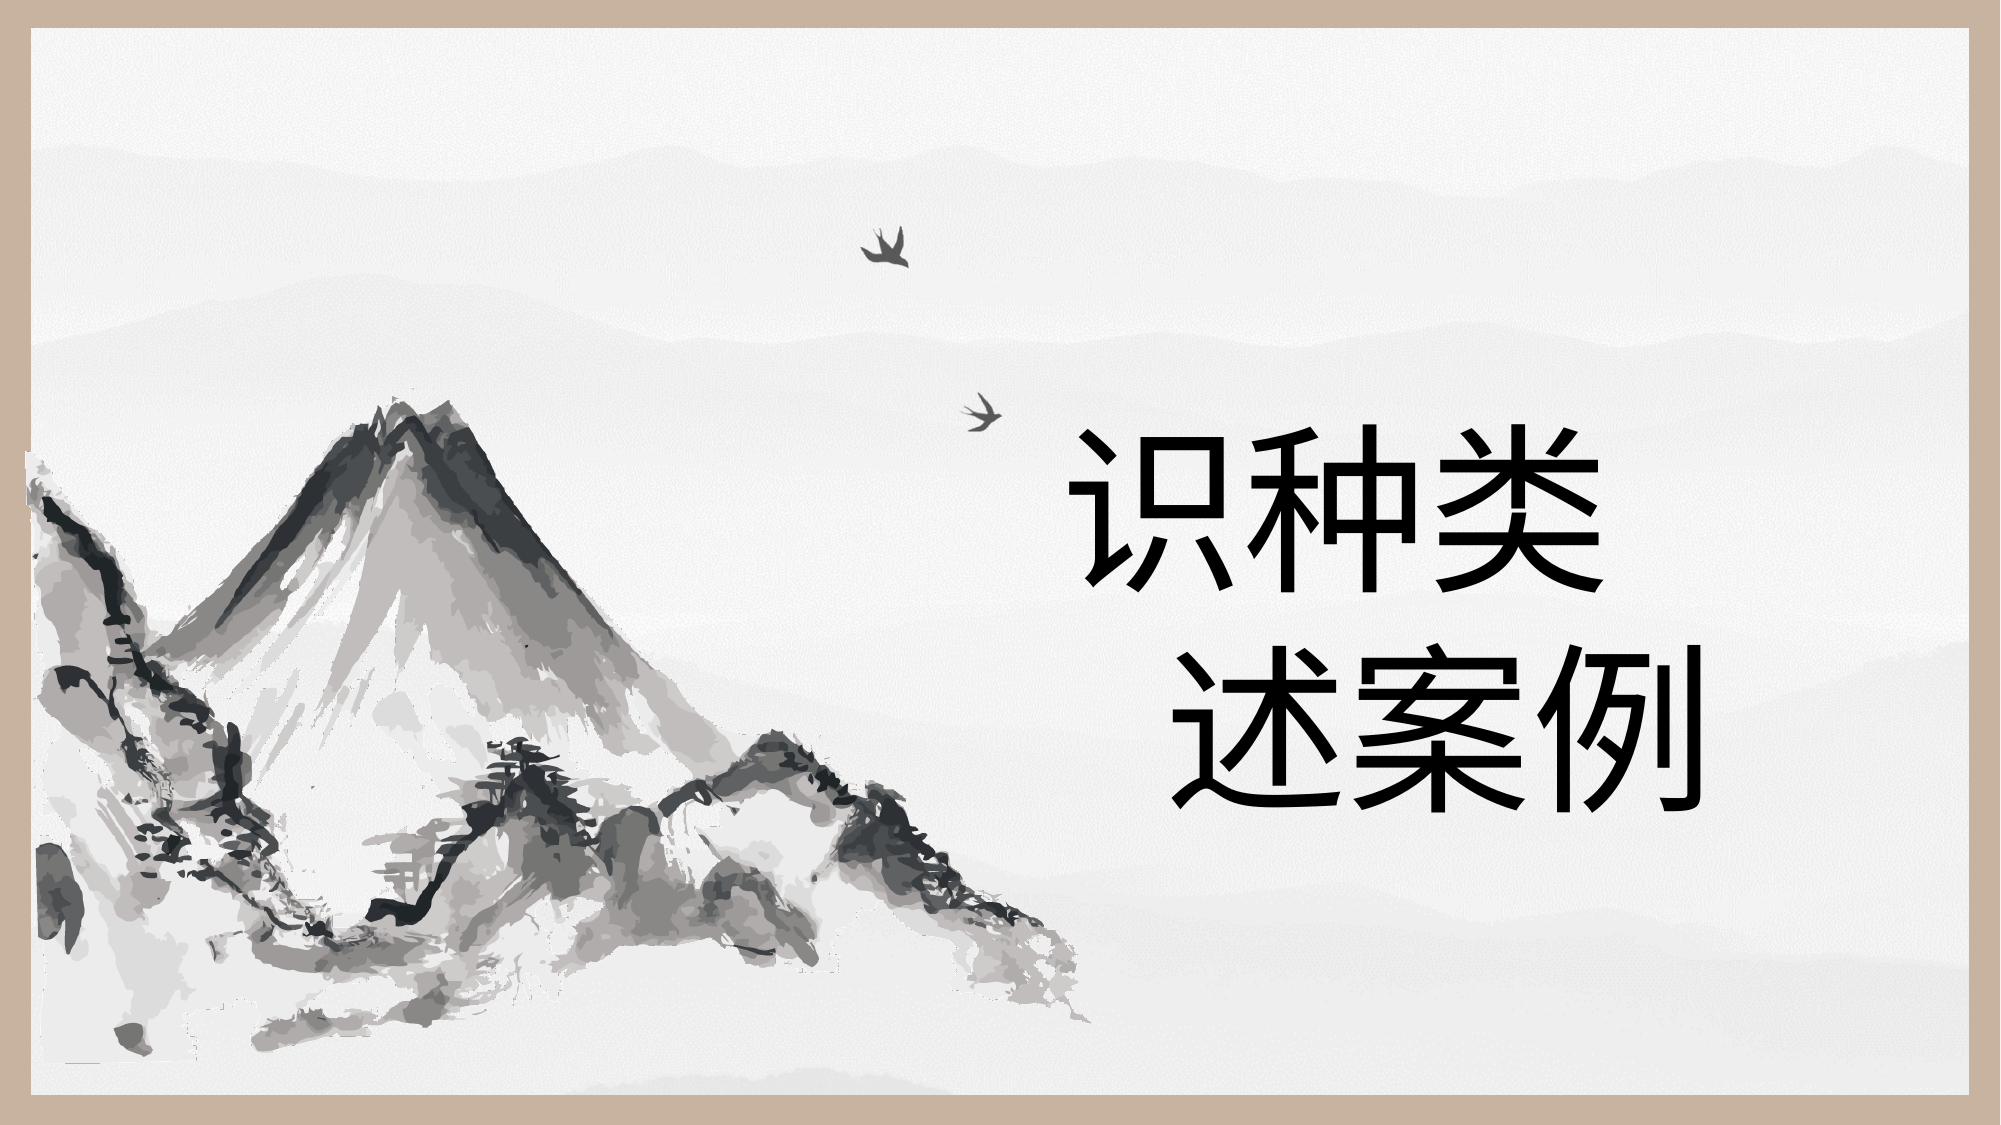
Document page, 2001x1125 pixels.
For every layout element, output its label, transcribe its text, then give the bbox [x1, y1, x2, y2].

text_box 识种类 述案例 [1092, 387, 1824, 843]
picture [25, 28, 1969, 1095]
